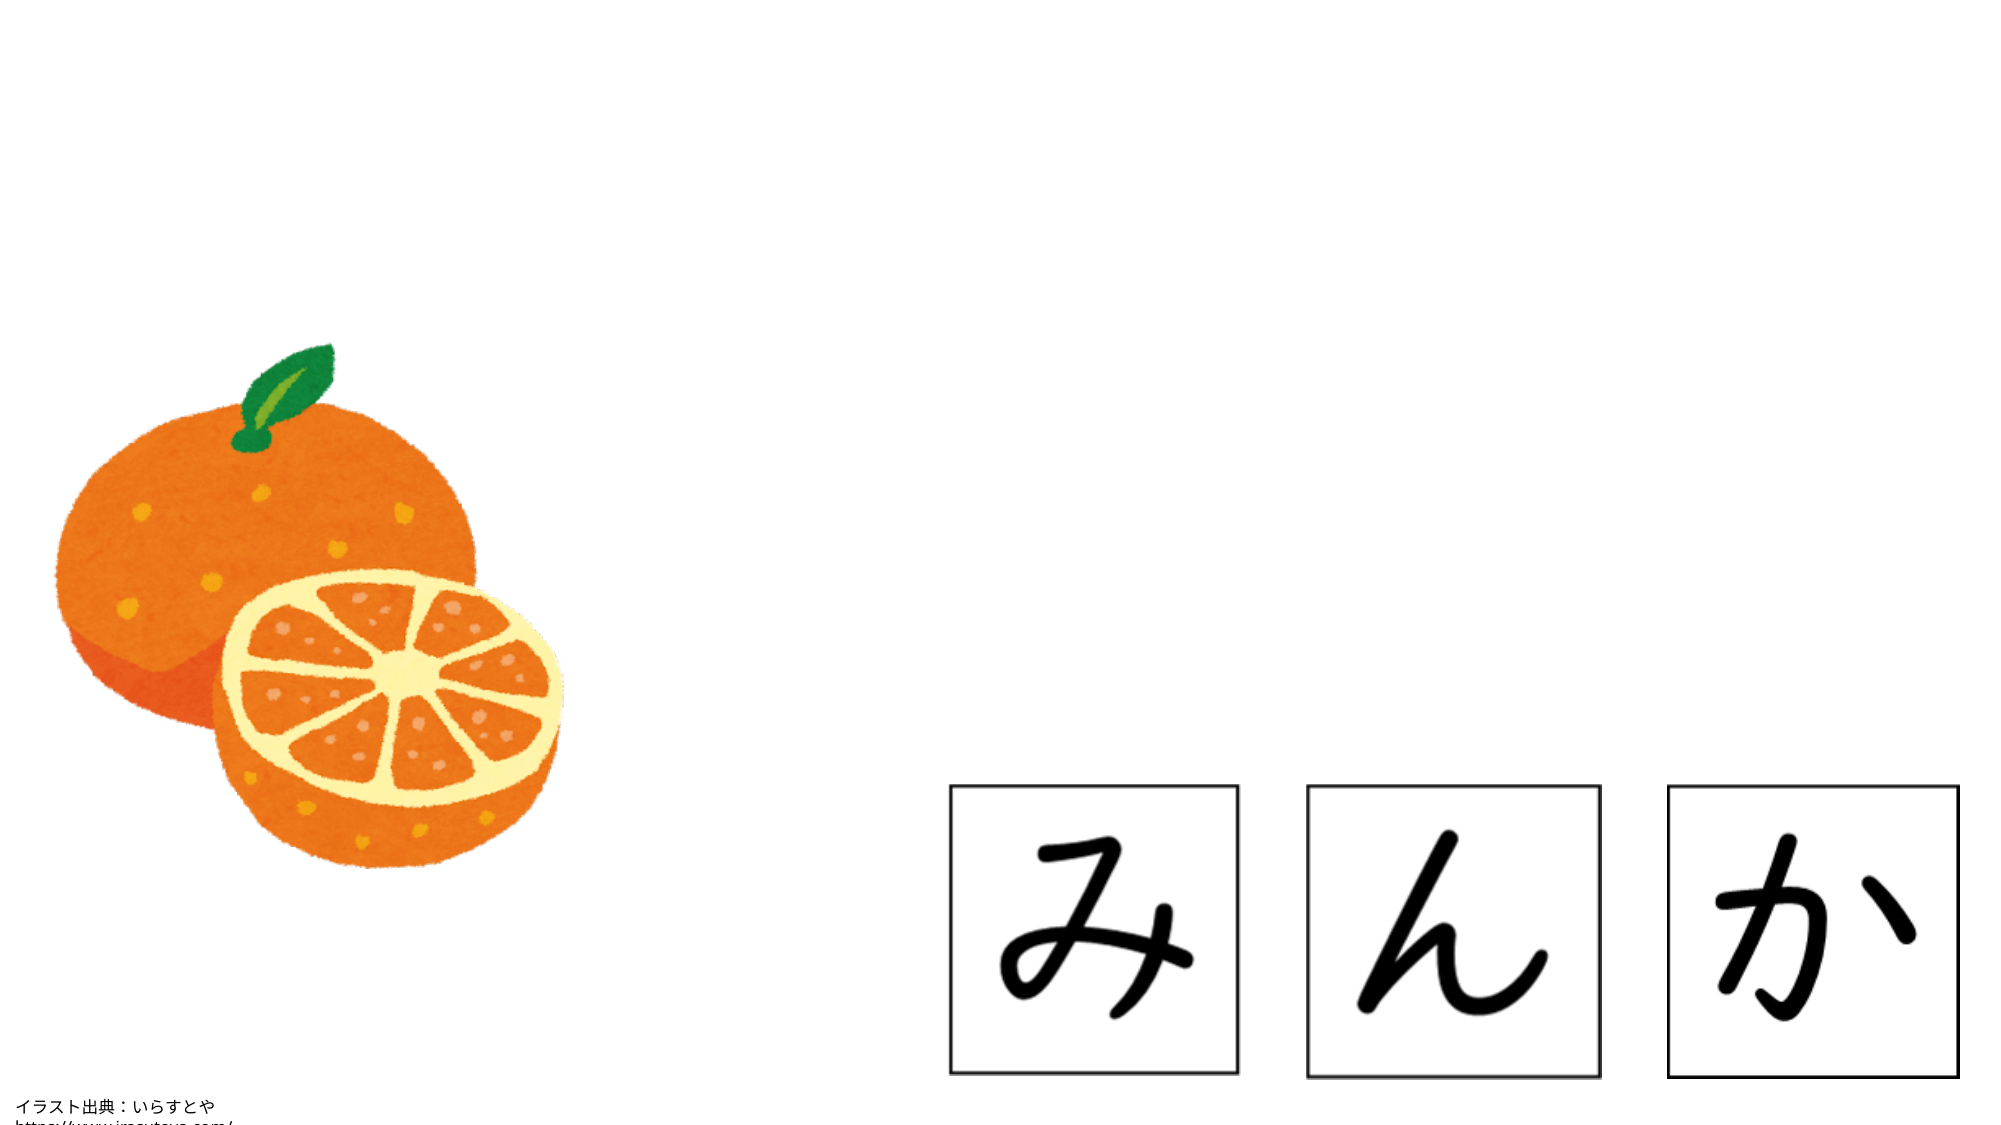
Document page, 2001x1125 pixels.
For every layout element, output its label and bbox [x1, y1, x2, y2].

picture [948, 784, 1241, 1076]
picture [1667, 784, 1960, 1079]
list [40, 329, 581, 881]
picture [1306, 783, 1602, 1080]
